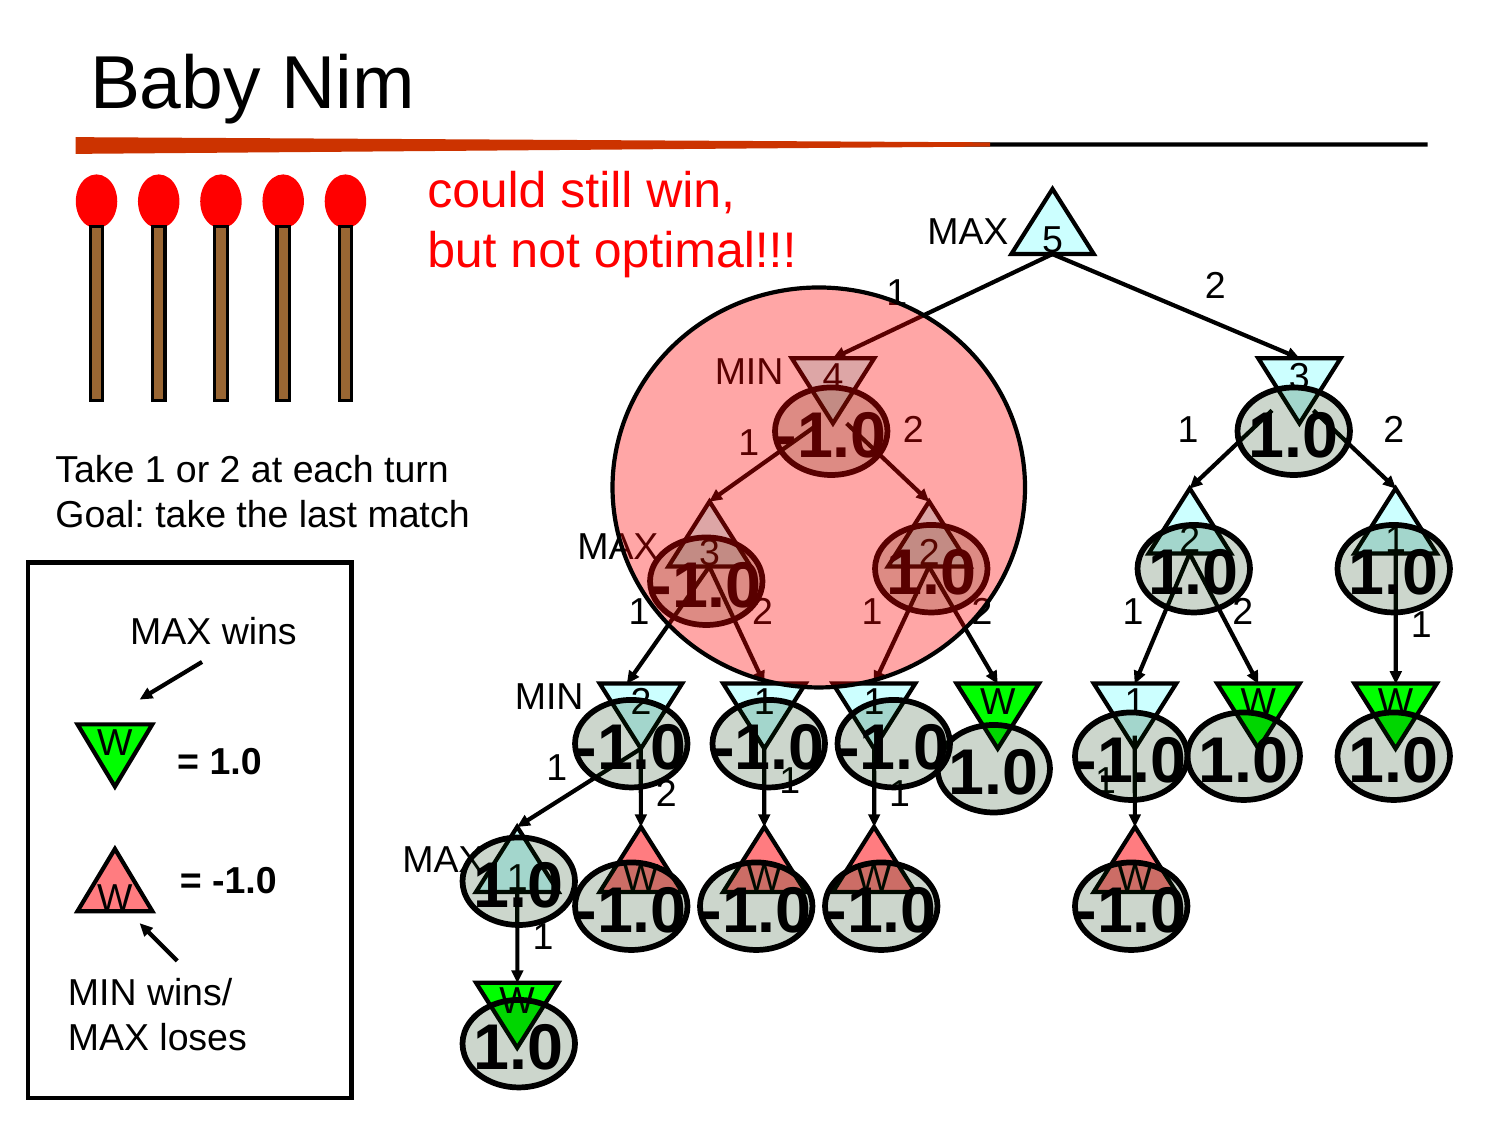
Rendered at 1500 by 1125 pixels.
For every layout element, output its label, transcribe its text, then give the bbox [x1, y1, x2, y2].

text_box 1.0 [462, 859, 470, 904]
text_box MAX [387, 827, 470, 888]
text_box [475, 188, 1448, 1049]
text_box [77, 176, 116, 402]
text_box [139, 176, 178, 402]
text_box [264, 176, 303, 402]
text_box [202, 176, 240, 402]
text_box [326, 176, 365, 402]
text_box 1.0 [462, 1021, 573, 1088]
text_box could still win, but not optimal!!! [412, 149, 825, 285]
text_box Take 1 or 2 at each turn Goal: take the last match [40, 437, 470, 543]
title Baby Nim [74, 24, 1426, 133]
text_box [27, 562, 352, 1098]
